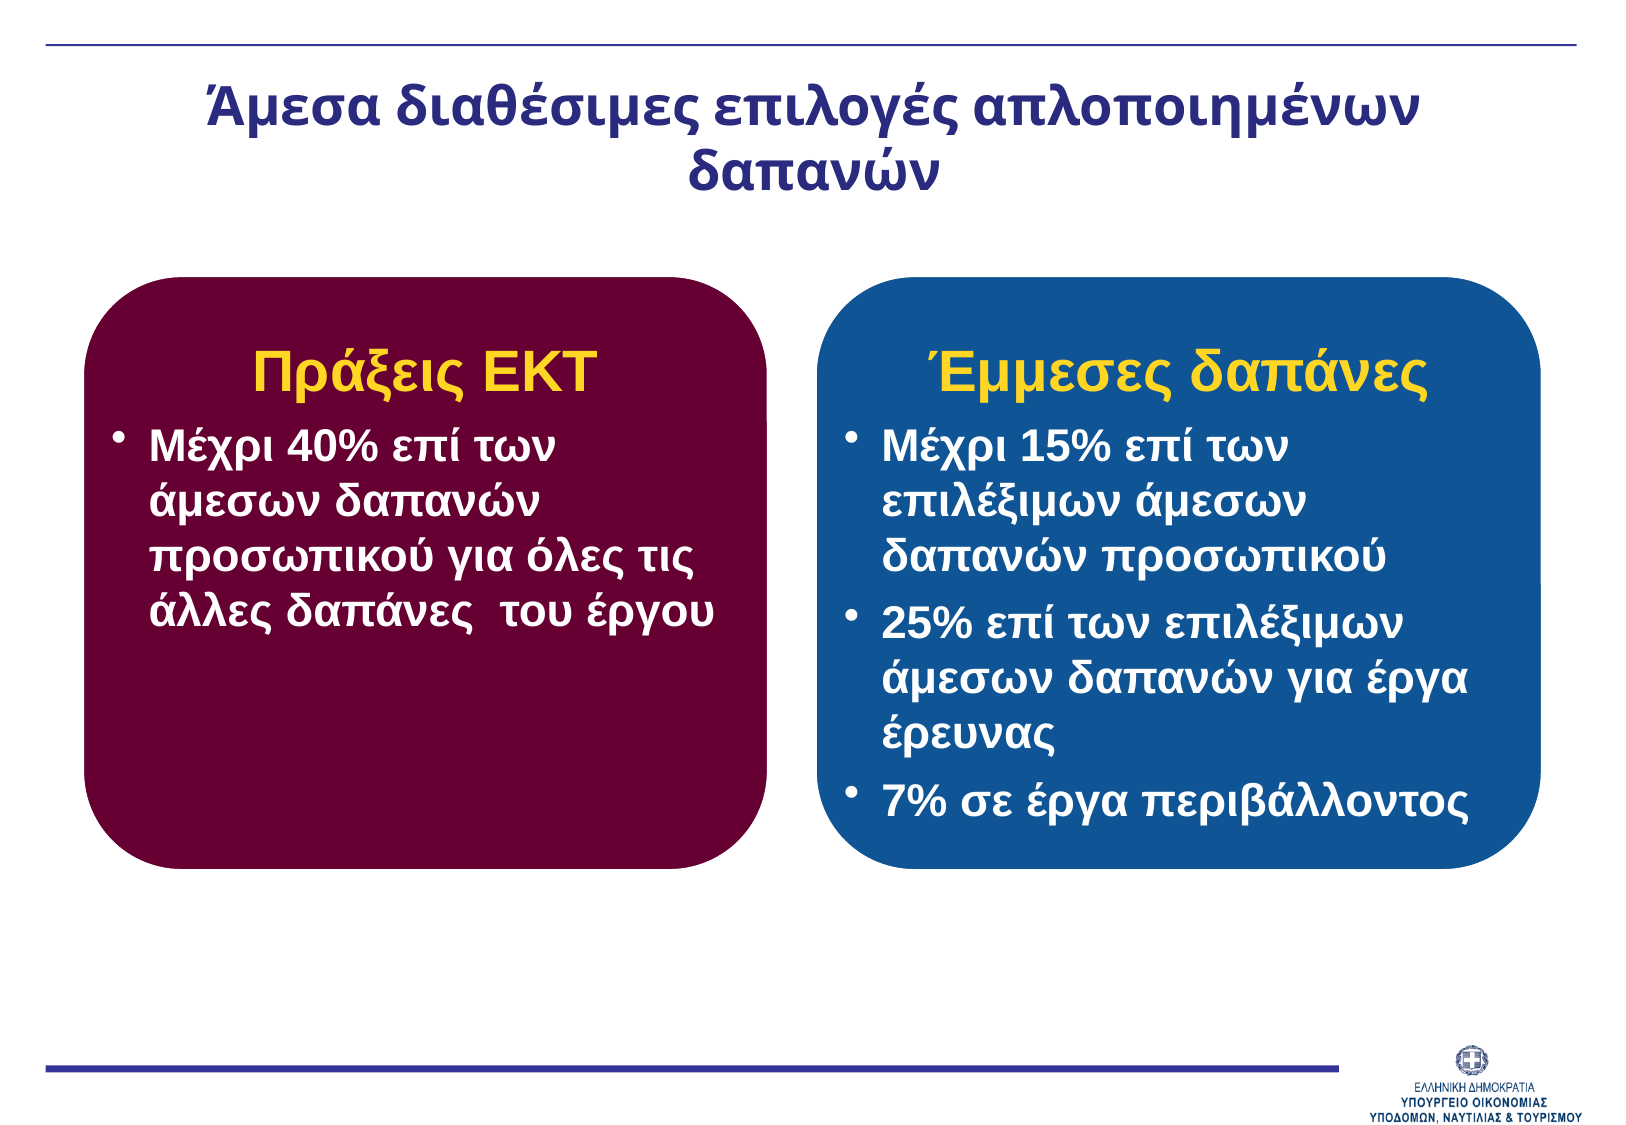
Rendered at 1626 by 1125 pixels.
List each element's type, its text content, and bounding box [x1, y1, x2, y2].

title Άμεσα διαθέσιμες επιλογές απλοποιημένων δαπανών [82, 70, 1546, 186]
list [80, 274, 1544, 872]
picture [1339, 1045, 1605, 1125]
